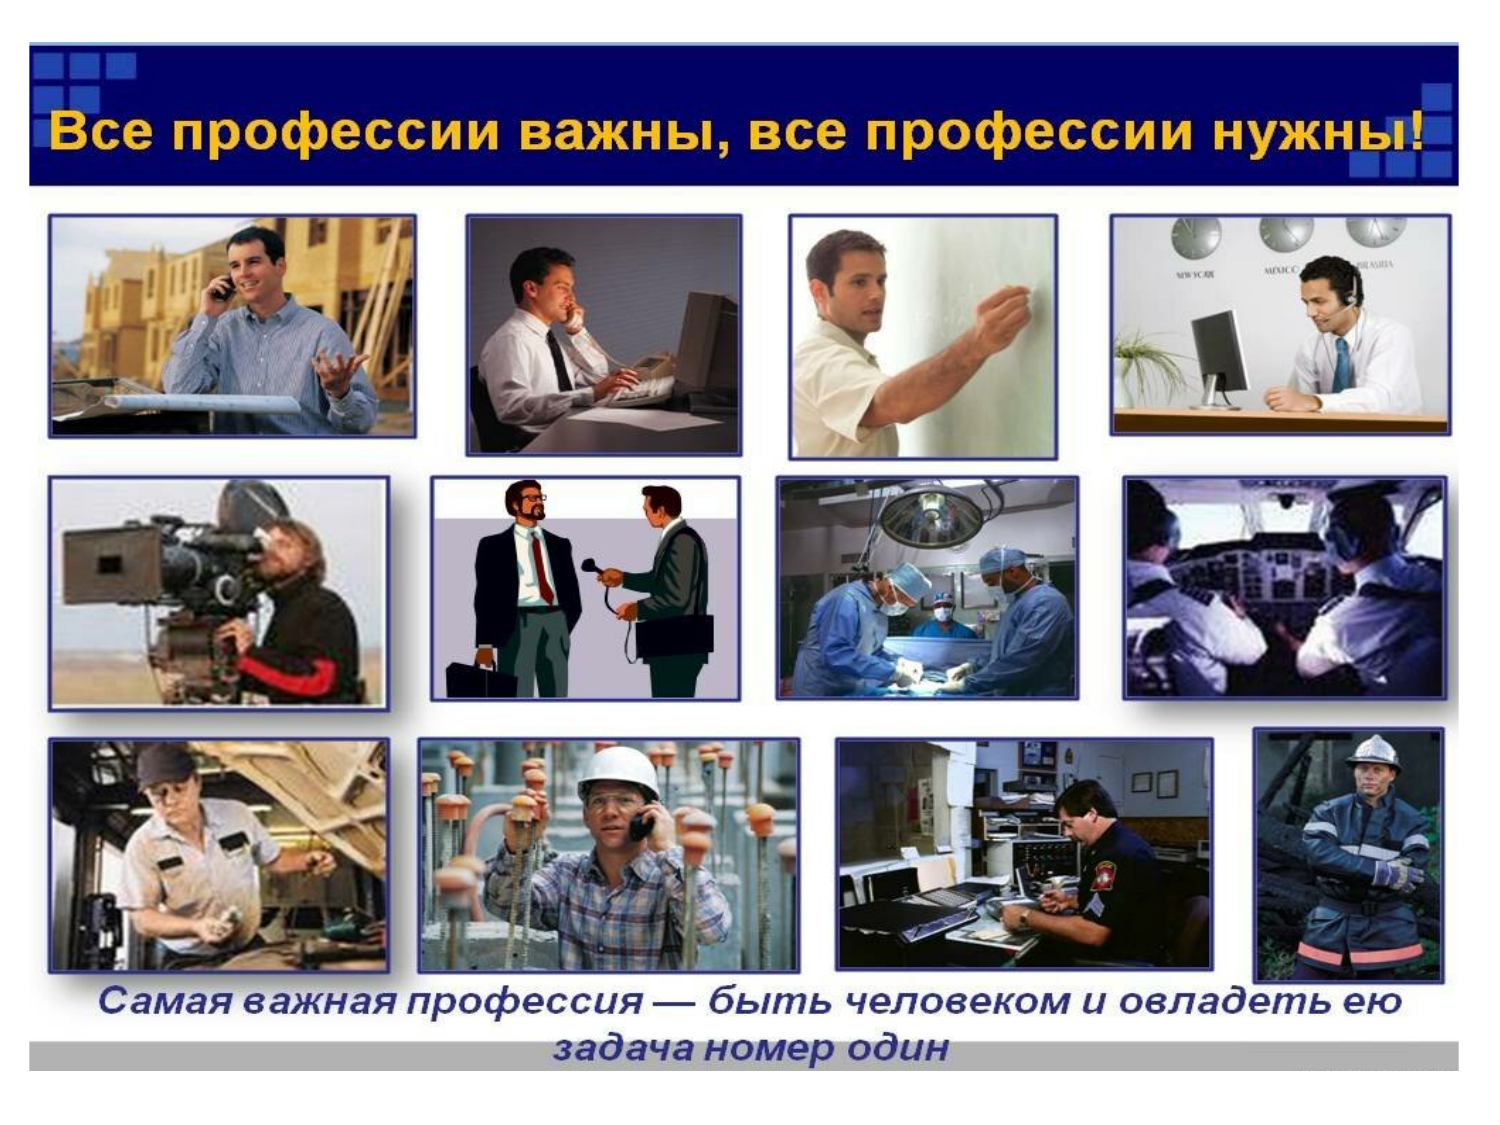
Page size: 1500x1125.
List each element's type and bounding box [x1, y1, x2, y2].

list [29, 42, 1459, 1071]
